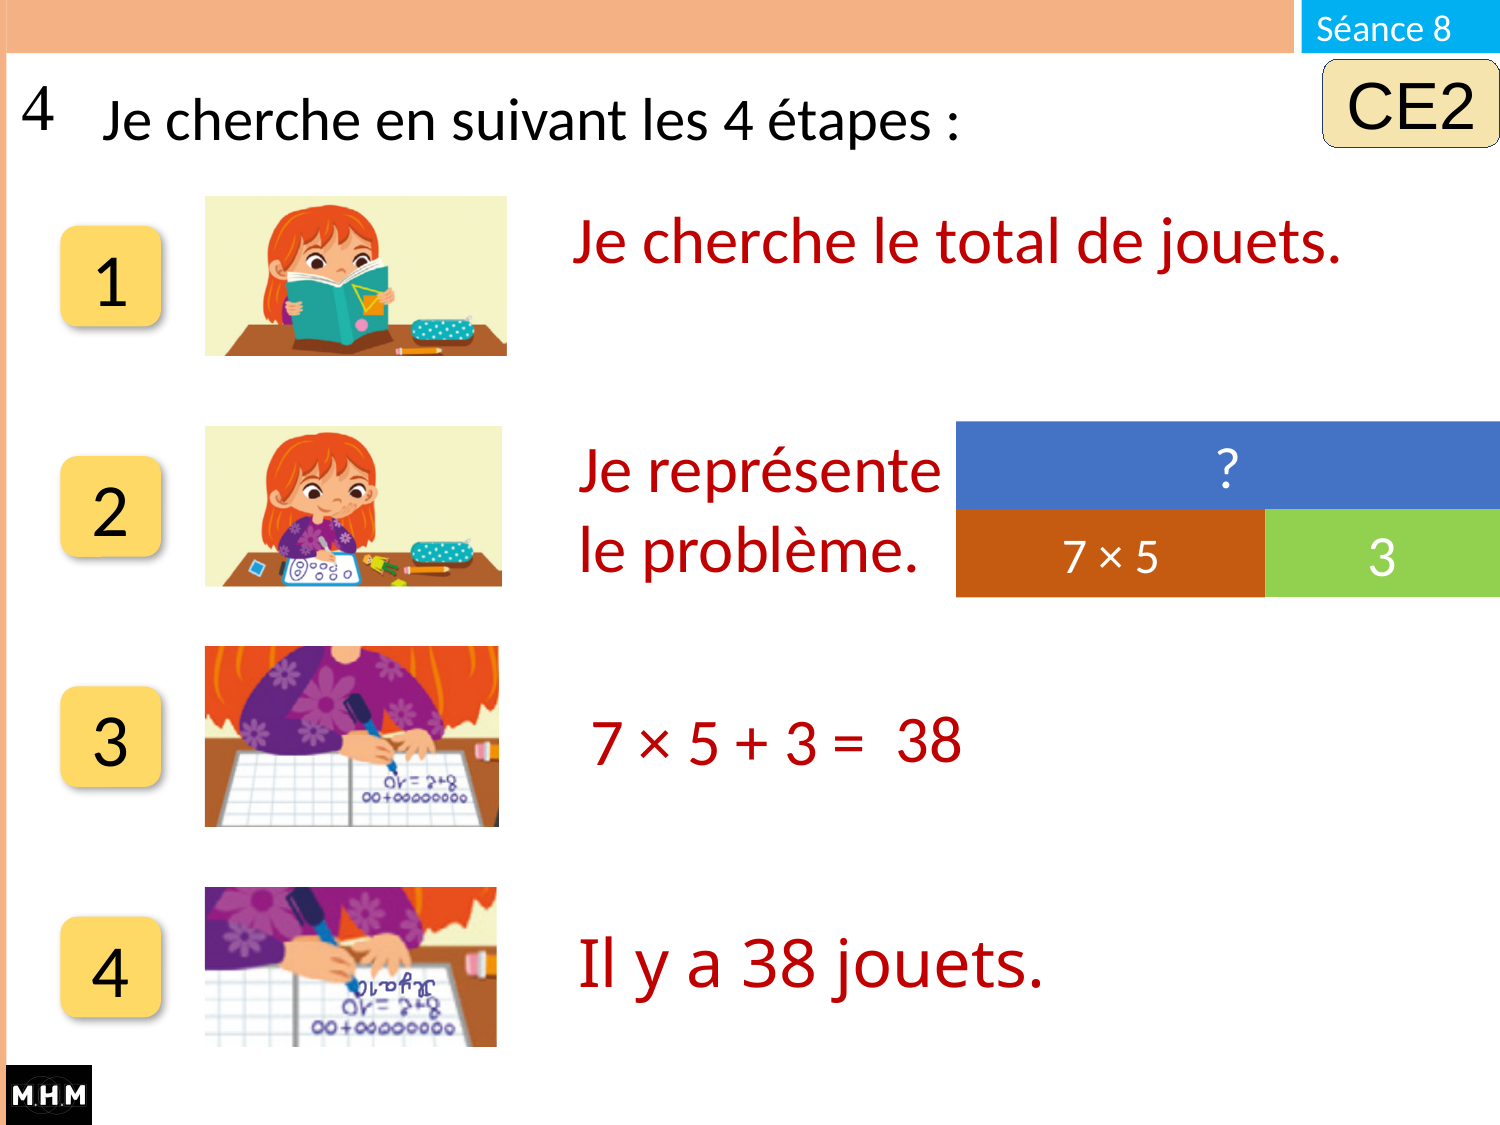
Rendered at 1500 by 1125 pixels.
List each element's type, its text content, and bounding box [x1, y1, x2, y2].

picture [204, 426, 503, 587]
title Je cherche en suivant les 4 étapes : [88, 35, 1382, 161]
picture [204, 196, 515, 357]
text_box 3 [1268, 507, 1500, 599]
text_box 1 [58, 223, 164, 329]
picture [204, 887, 497, 1047]
text_box 3 [58, 684, 164, 790]
text_box 7 × 5 + 3 = [575, 691, 1427, 786]
text_box 38 [880, 688, 1052, 784]
text_box ? [954, 419, 1500, 507]
text_box 7 × 5 [954, 507, 1268, 599]
text_box 4 [58, 914, 164, 1020]
text_box 2 [58, 454, 164, 559]
picture [6, 1065, 92, 1125]
text_box Je représente le problème. [563, 418, 1415, 593]
picture [204, 645, 500, 828]
text_box CE2 [1322, 59, 1500, 148]
text_box Il y a 38 jouets. [563, 913, 1455, 1009]
text_box Je cherche le total de jouets. [558, 189, 1458, 285]
